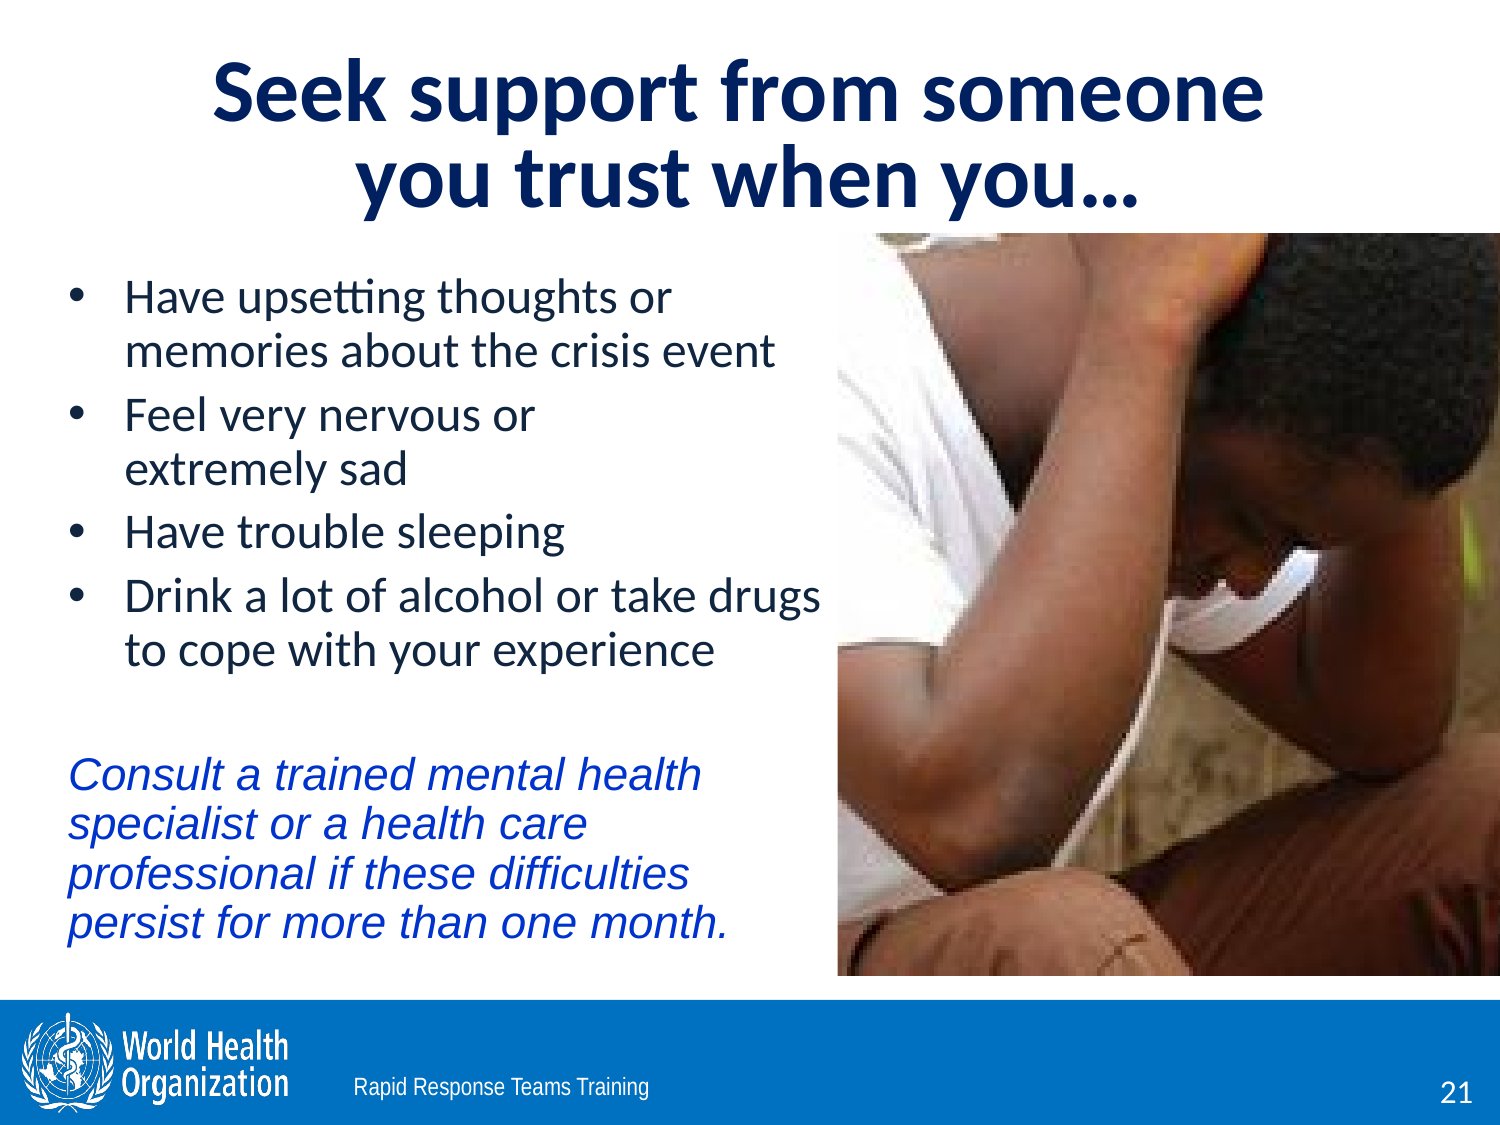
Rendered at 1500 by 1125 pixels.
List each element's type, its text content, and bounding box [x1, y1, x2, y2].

list Have upsetting thoughts or memories about the crisis event Feel very nervous or extremely sad Have trouble sleeping Drink a lot of alcohol or take drugs to cope with your experience Consult a trained mental health specialist or a health care professional if these difficulties persist for more than one month. [53, 262, 845, 1005]
picture [21, 1012, 288, 1113]
title Seek support from someone you trust when you… [75, 45, 1425, 233]
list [837, 233, 1500, 977]
